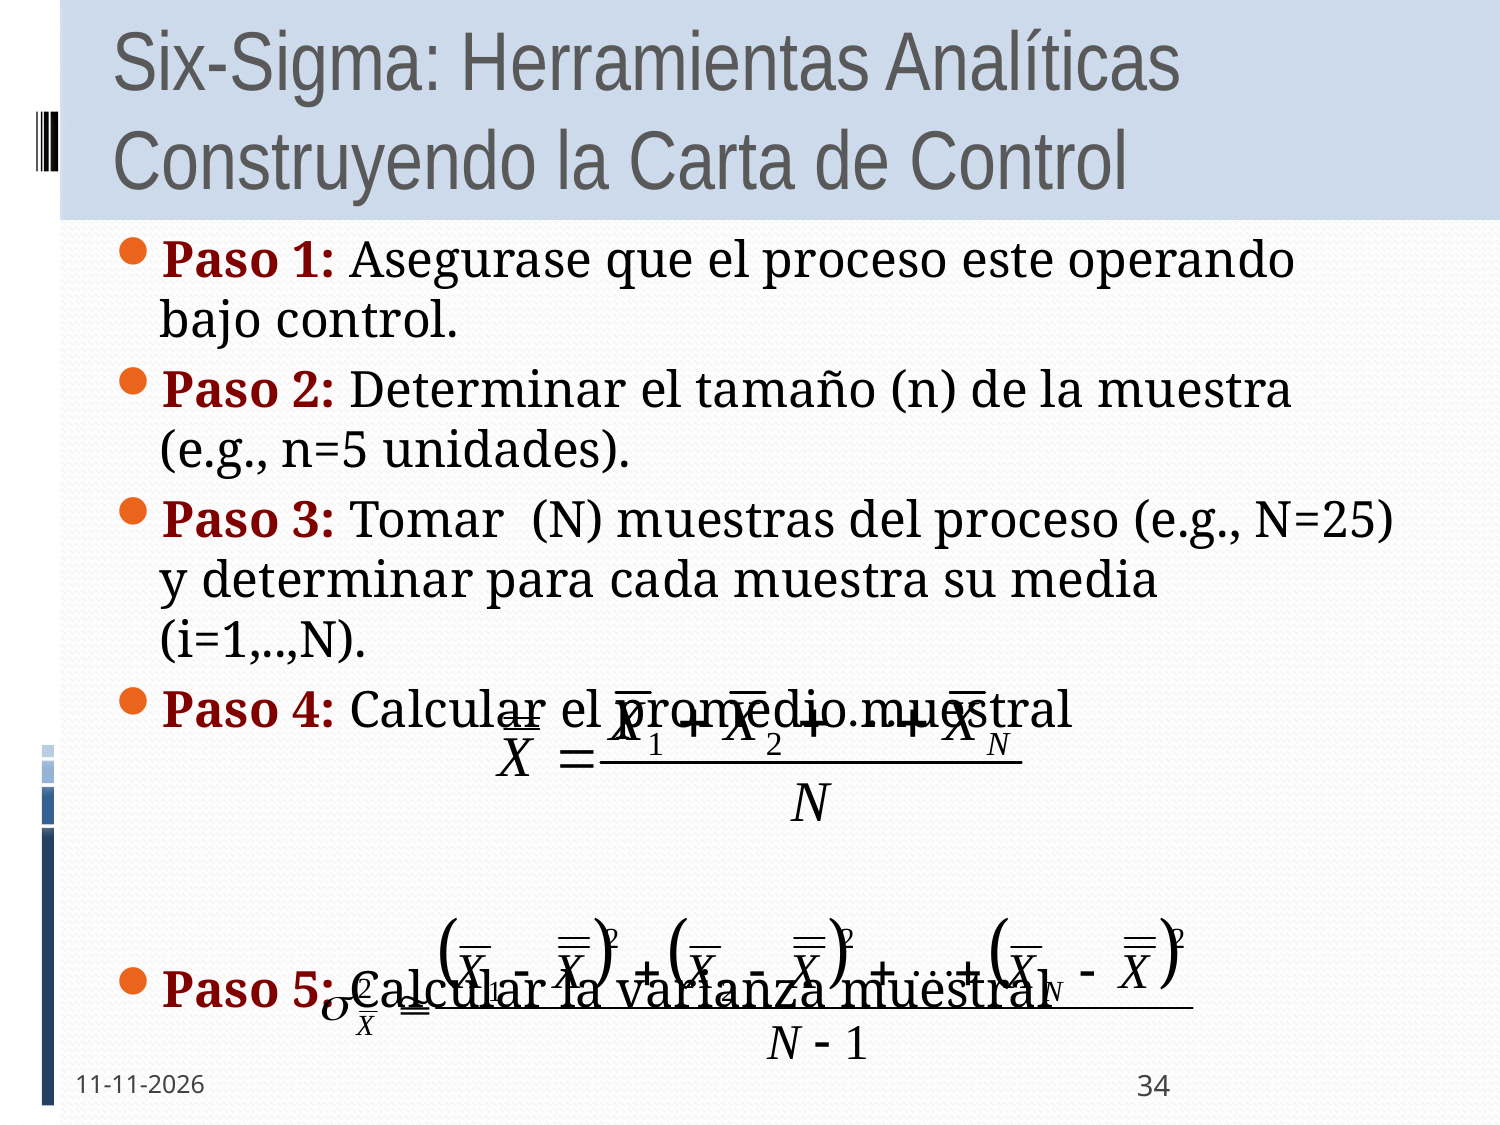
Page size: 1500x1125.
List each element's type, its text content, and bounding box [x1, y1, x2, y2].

list Paso 1: Asegurase que el proceso este operando bajo control. Paso 2: Determinar el tamaño (n) de la muestra (e.g., n=5 unidades). Paso 3: Tomar (N) muestras del proceso (e.g., N=25) y determinar para cada muestra su media (i=1,..,N). Paso 4: Calcular el promedio muestral Paso 5: Calcular la varianza muestral [100, 219, 1424, 1003]
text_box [484, 680, 1035, 835]
slide_number 34 [1045, 1081, 1171, 1107]
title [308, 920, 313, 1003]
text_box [313, 916, 1203, 1071]
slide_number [75, 1042, 243, 1103]
title Six-Sigma: Herramientas Analíticas Gráficos de Causa Efecto [479, 685, 1039, 846]
title Six-Sigma: Herramientas Analíticas Construyendo la Carta de Control [111, 18, 1436, 207]
